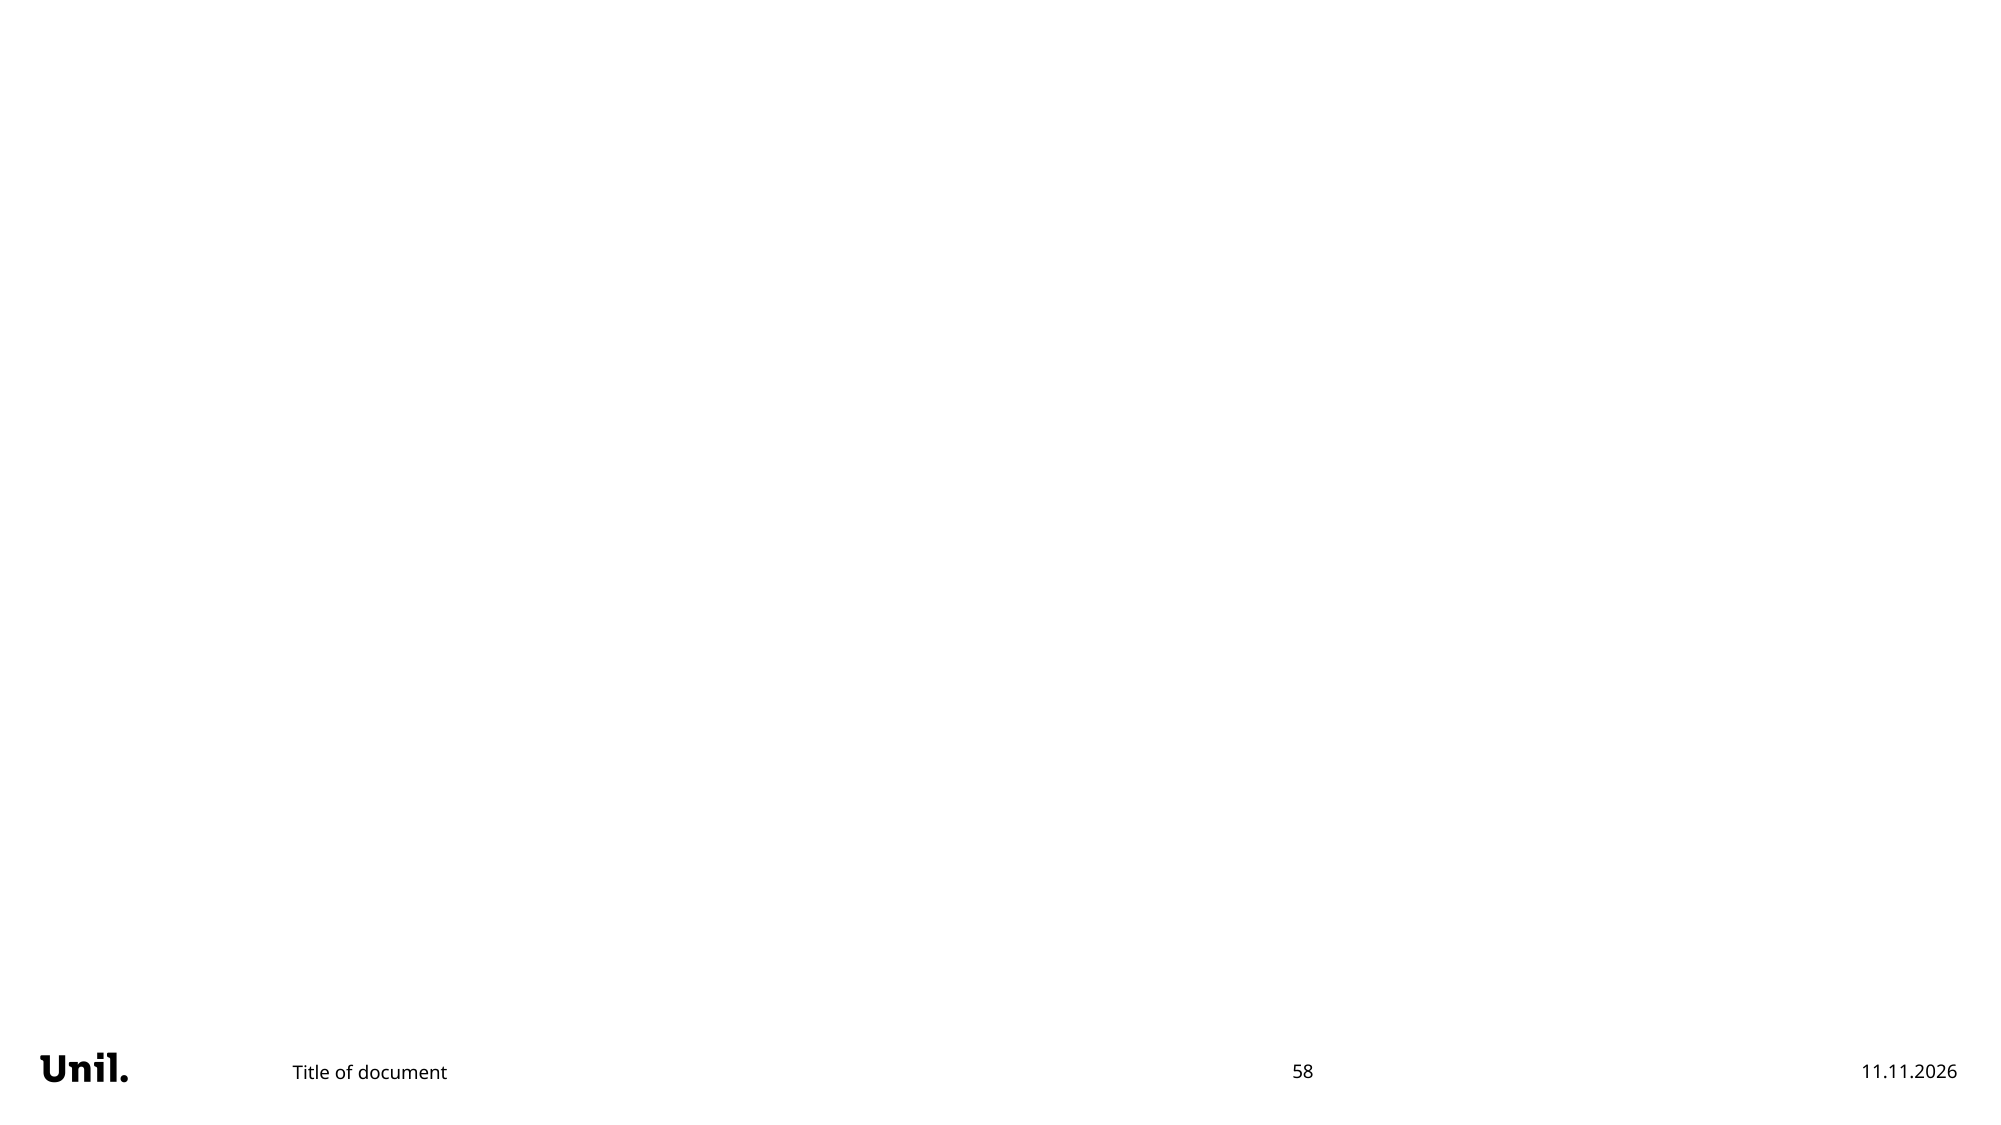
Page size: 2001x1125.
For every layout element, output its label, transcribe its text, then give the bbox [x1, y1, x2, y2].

slide_number 58 [1250, 1037, 1355, 1086]
picture [27, 1042, 141, 1095]
footer Title of document [292, 1011, 1048, 1087]
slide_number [1789, 1026, 1958, 1086]
